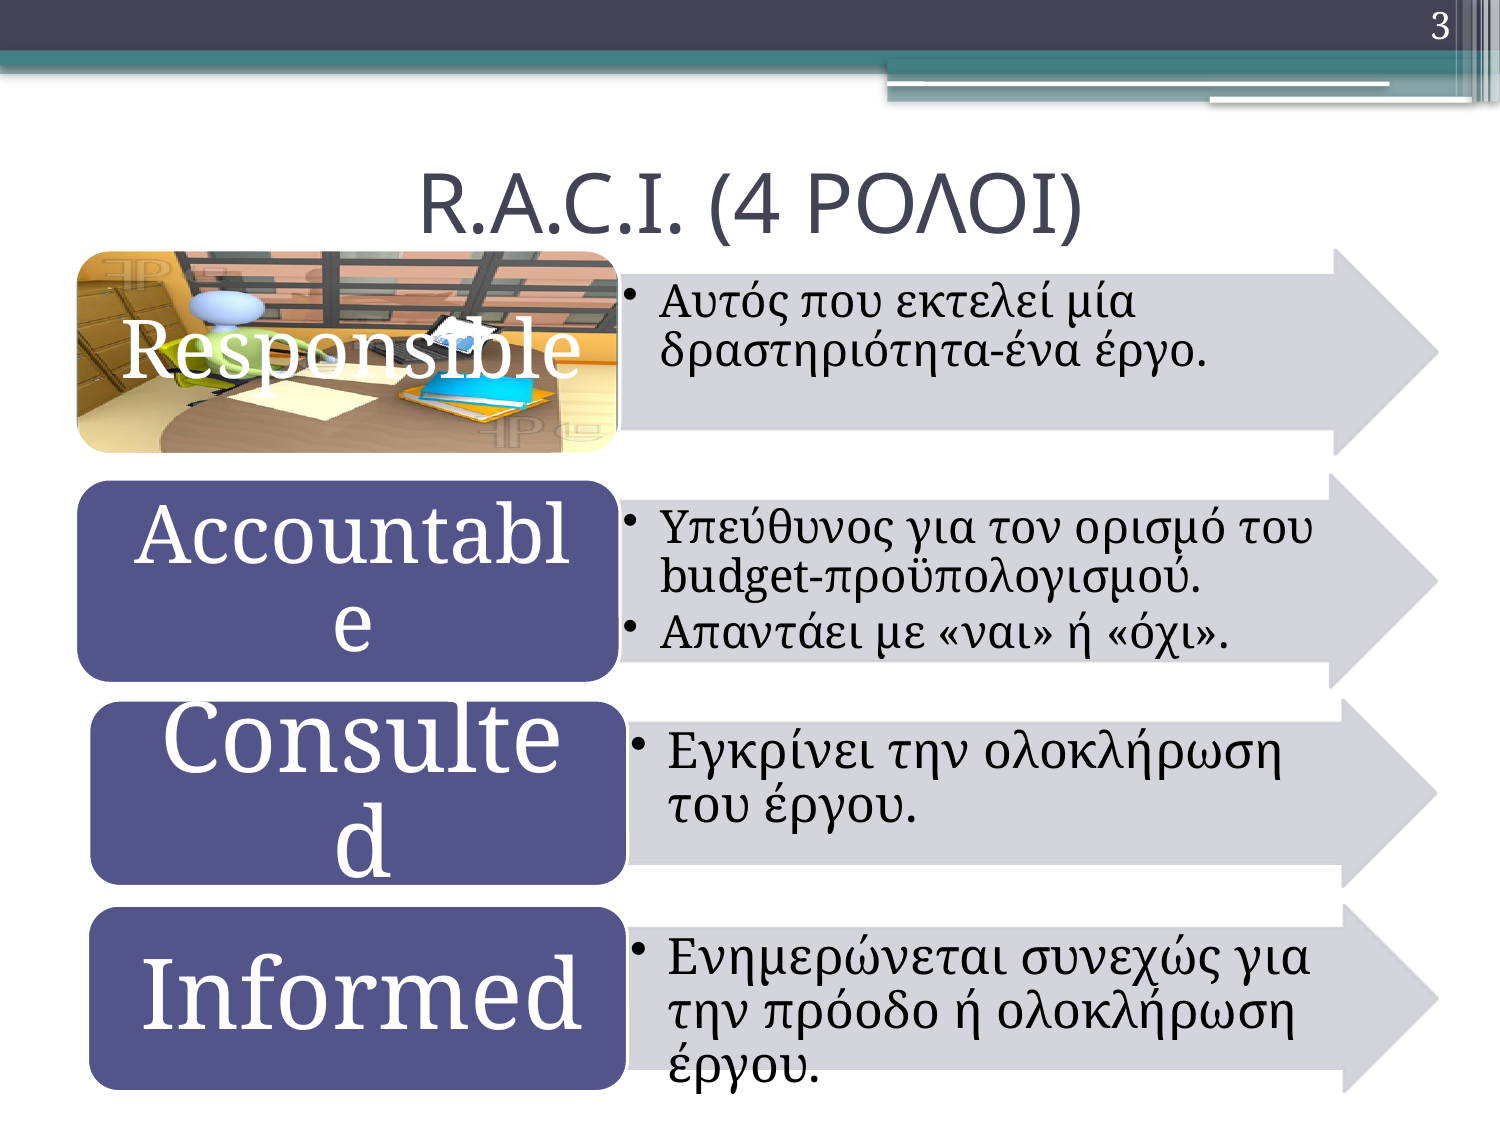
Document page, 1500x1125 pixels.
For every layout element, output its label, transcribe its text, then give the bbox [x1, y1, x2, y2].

slide_number 3 [1341, 0, 1466, 61]
title R.A.C.I. (4 ΡΟΛΟΙ) [75, 112, 1425, 247]
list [74, 249, 1438, 688]
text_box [87, 699, 1438, 1092]
